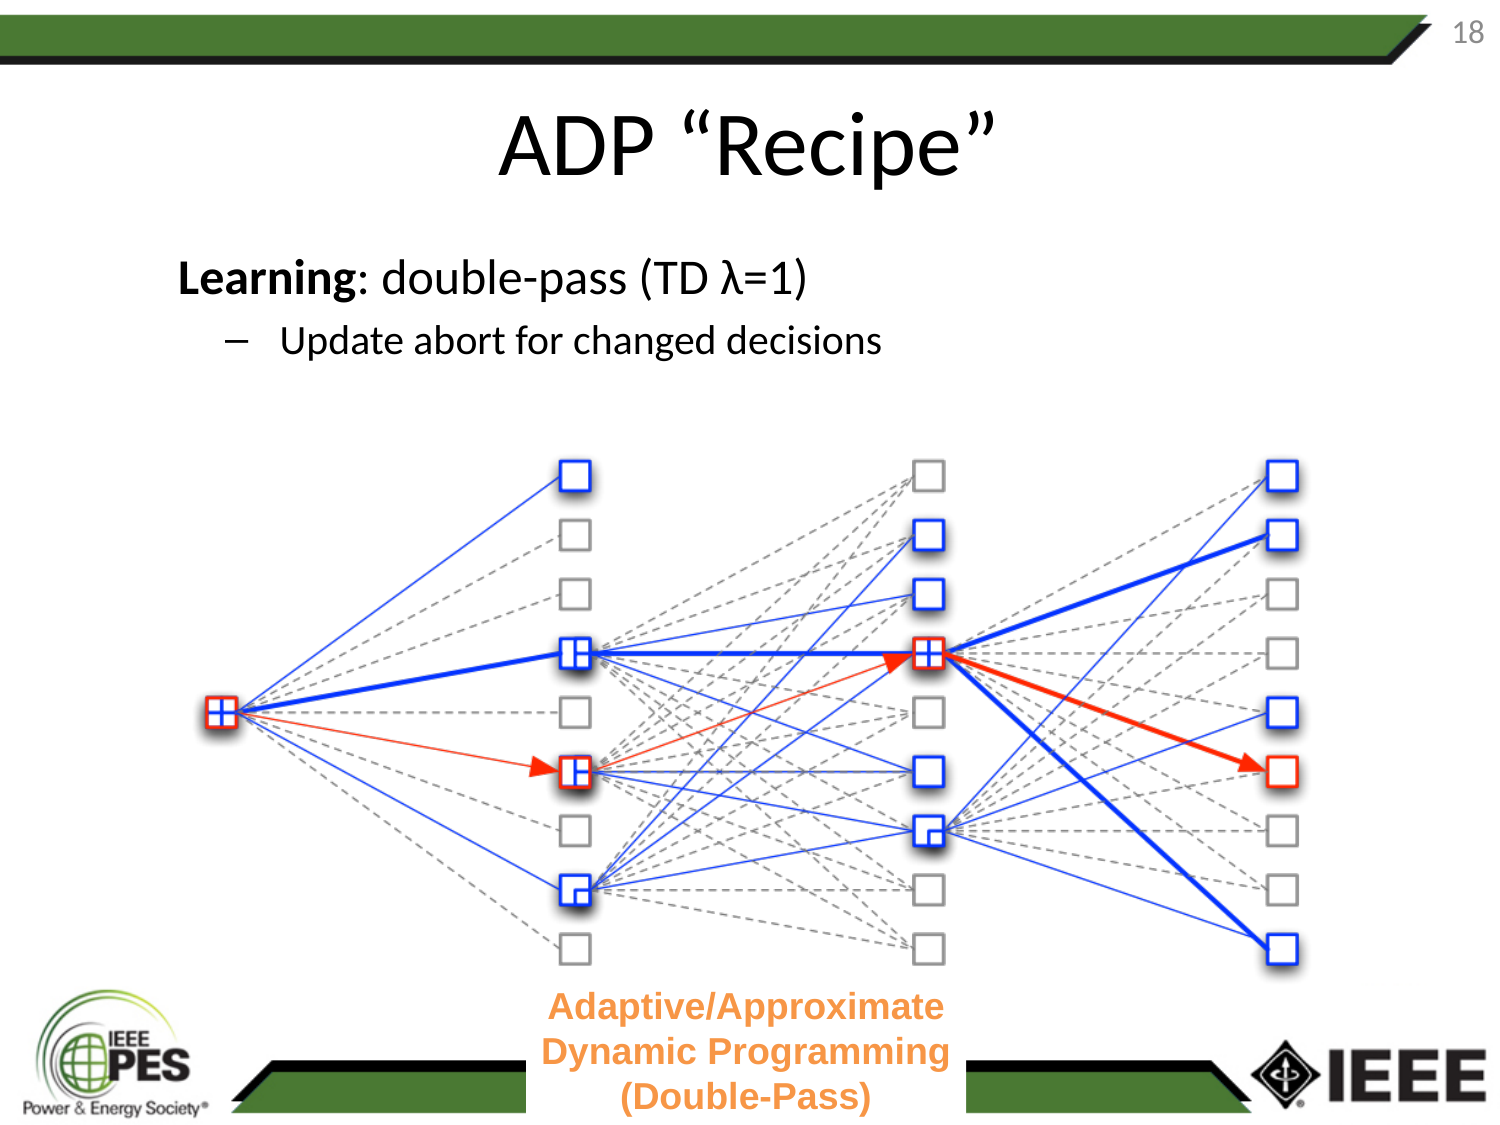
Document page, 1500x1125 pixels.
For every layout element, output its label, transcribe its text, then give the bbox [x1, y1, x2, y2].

slide_number 18 [1149, 0, 1500, 60]
picture [0, 0, 1500, 1125]
picture [187, 449, 1313, 986]
text_box Adaptive/Approximate Dynamic Programming (Double-Pass) [526, 994, 967, 1125]
title ADP “Recipe” [74, 44, 1426, 233]
list Learning: double-pass (TD λ=1) Update abort for changed decisions [87, 237, 1401, 988]
